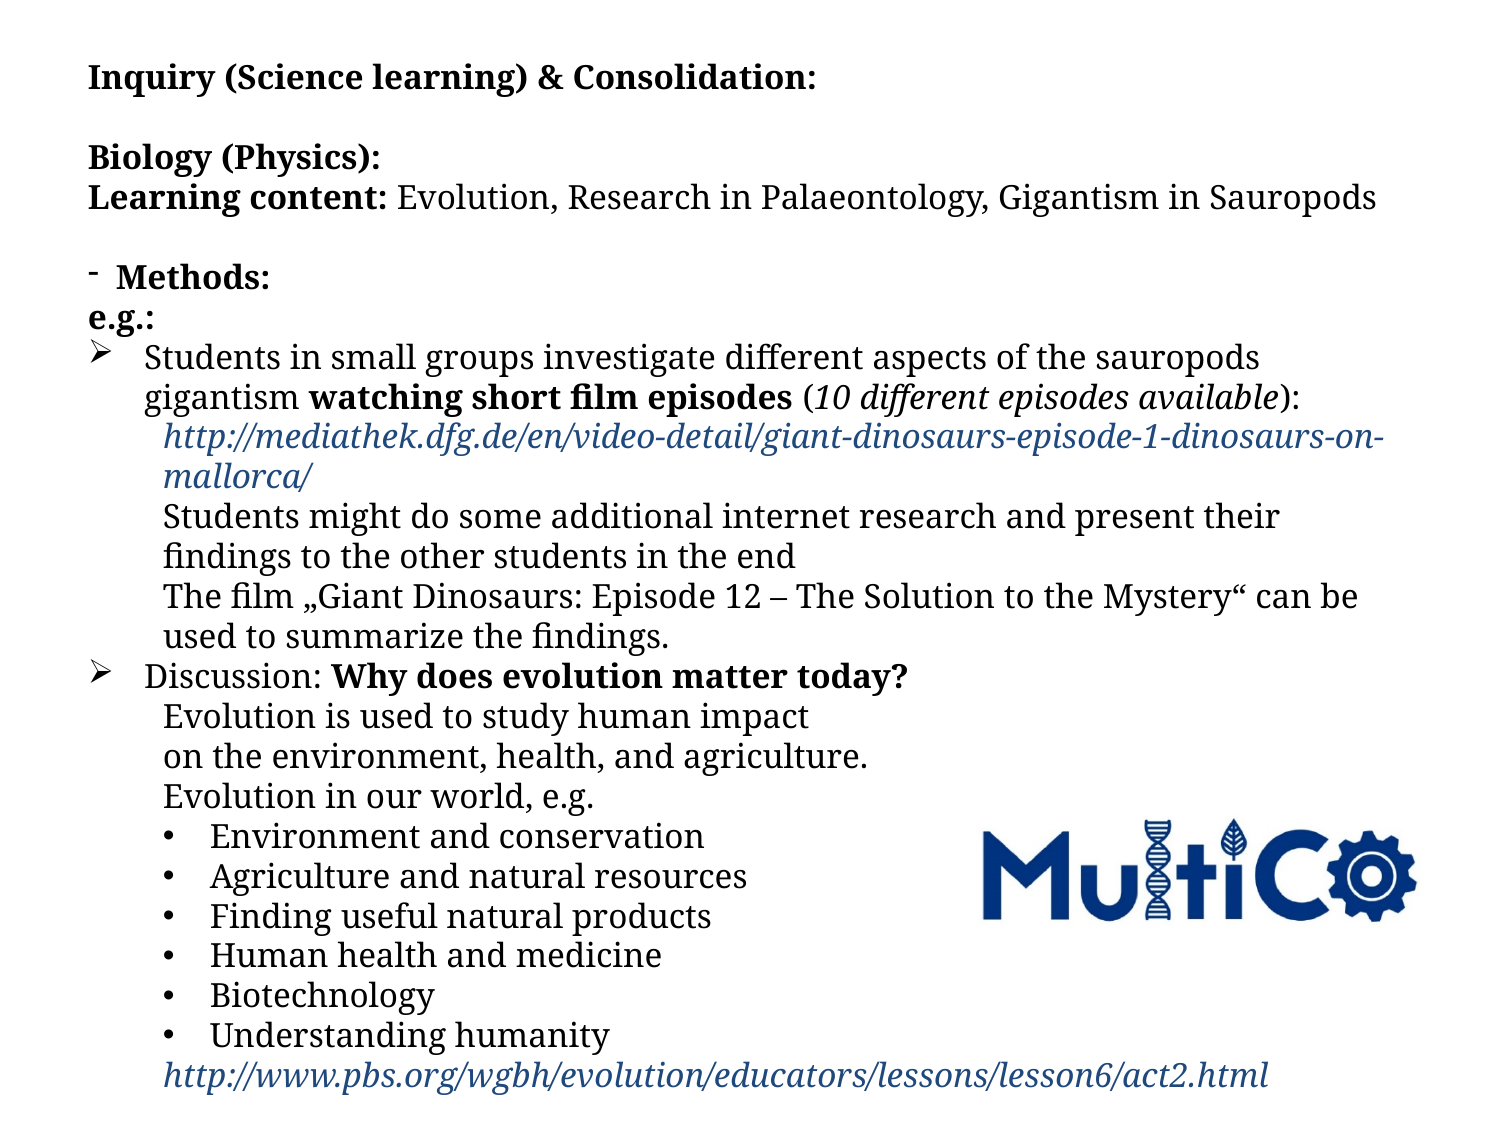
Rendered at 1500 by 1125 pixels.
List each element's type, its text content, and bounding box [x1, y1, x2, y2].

picture [967, 797, 1434, 944]
text_box Inquiry (Science learning) & Consolidation: Biology (Physics): Learning content: Evolution, Research in Palaeontology, Gigantism in Sauropods Methods: e.g.: Students in small groups investigate different aspects of the sauropods gigantism watching short film episodes (10 different episodes available): http://mediathek.dfg.de/en/video-detail/giant-dinosaurs-episode-1-dinosaurs-on-mallorca/ Students might do some additional internet research and present their findings to the other students in the end The film „Giant Dinosaurs: Episode 12 – The Solution to the Mystery“ can be used to summarize the findings. Discussion: Why does evolution matter today? Evolution is used to study human impact on the environment, health, and agriculture. Evolution in our world, e.g. Environment and conservation Agriculture and natural resources Finding useful natural products Human health and medicine Biotechnology Understanding humanity http://www.pbs.org/wgbh/evolution/educators/lessons/lesson6/act2.html [73, 49, 1433, 1125]
